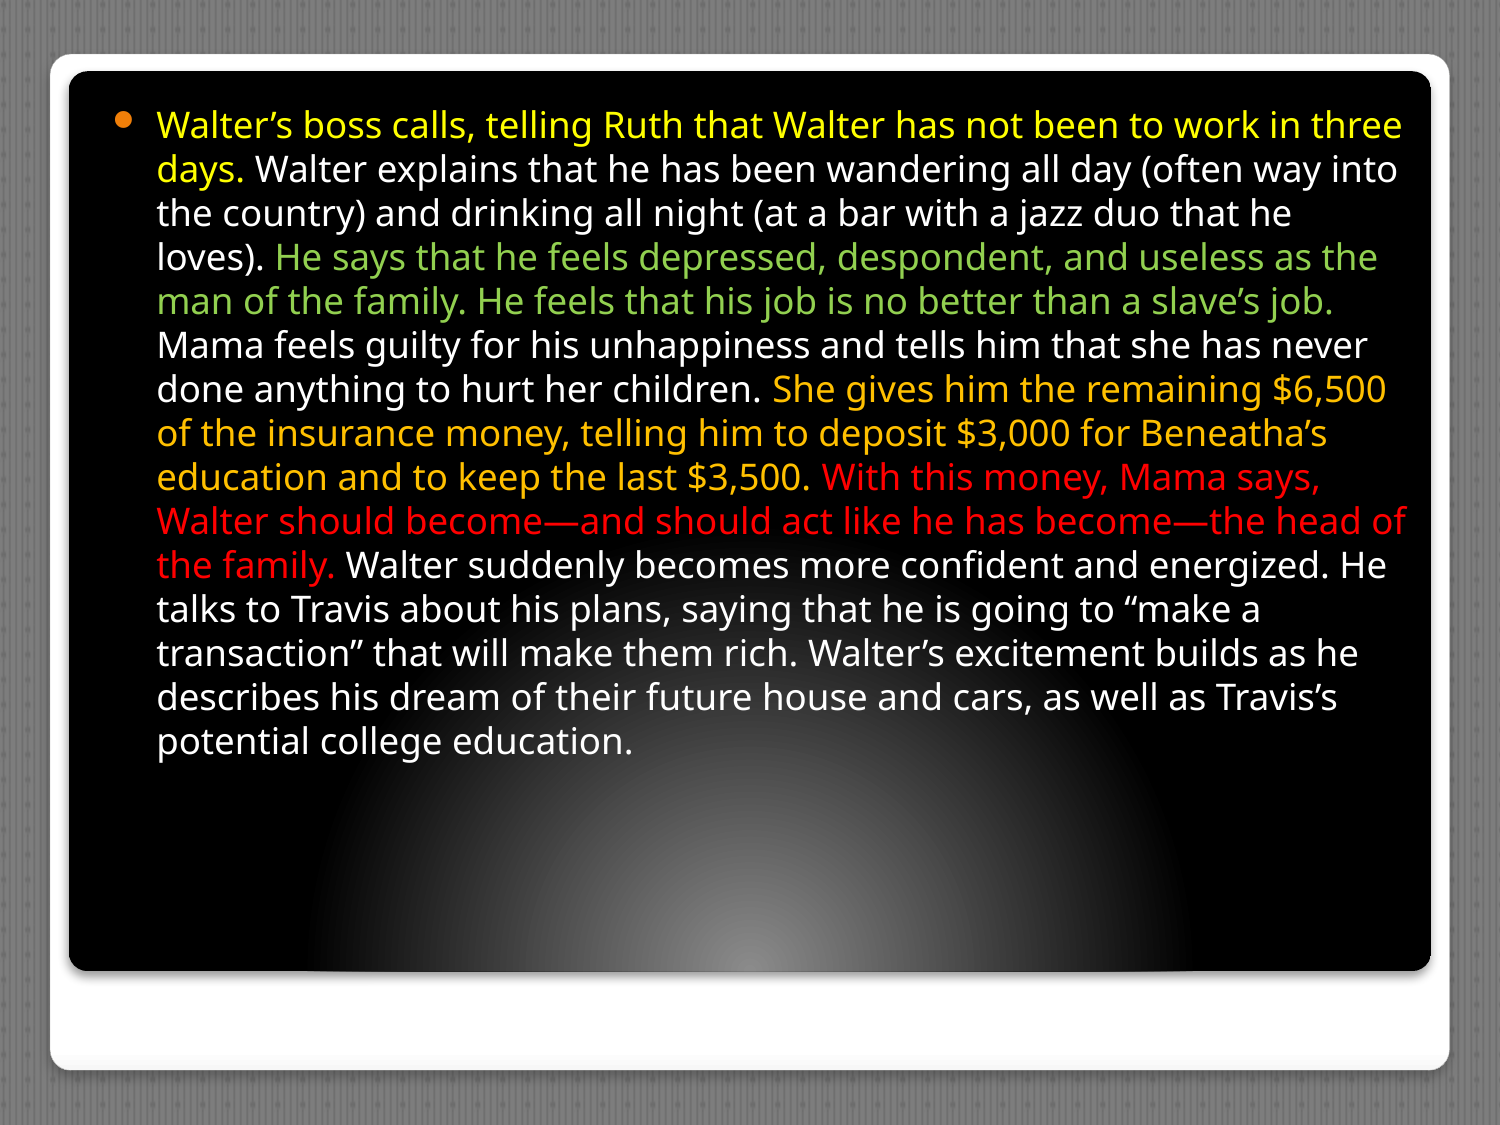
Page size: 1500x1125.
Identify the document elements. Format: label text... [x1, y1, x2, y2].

list Walter’s boss calls, telling Ruth that Walter has not been to work in three days. Walter explains that he has been wandering all day (often way into the country) and drinking all night (at a bar with a jazz duo that he loves). He says that he feels depressed, despondent, and useless as the man of the family. He feels that his job is no better than a slave’s job. Mama feels guilty for his unhappiness and tells him that she has never done anything to hurt her children. She gives him the remaining $6,500 of the insurance money, telling him to deposit $3,000 for Beneatha’s education and to keep the last $3,500. With this money, Mama says, Walter should become—and should act like he has become—the head of the family. Walter suddenly becomes more confident and energized. He talks to Travis about his plans, saying that he is going to “make a transaction” that will make them rich. Walter’s excitement builds as he describes his dream of their future house and cars, as well as Travis’s potential college education. [82, 86, 1425, 774]
